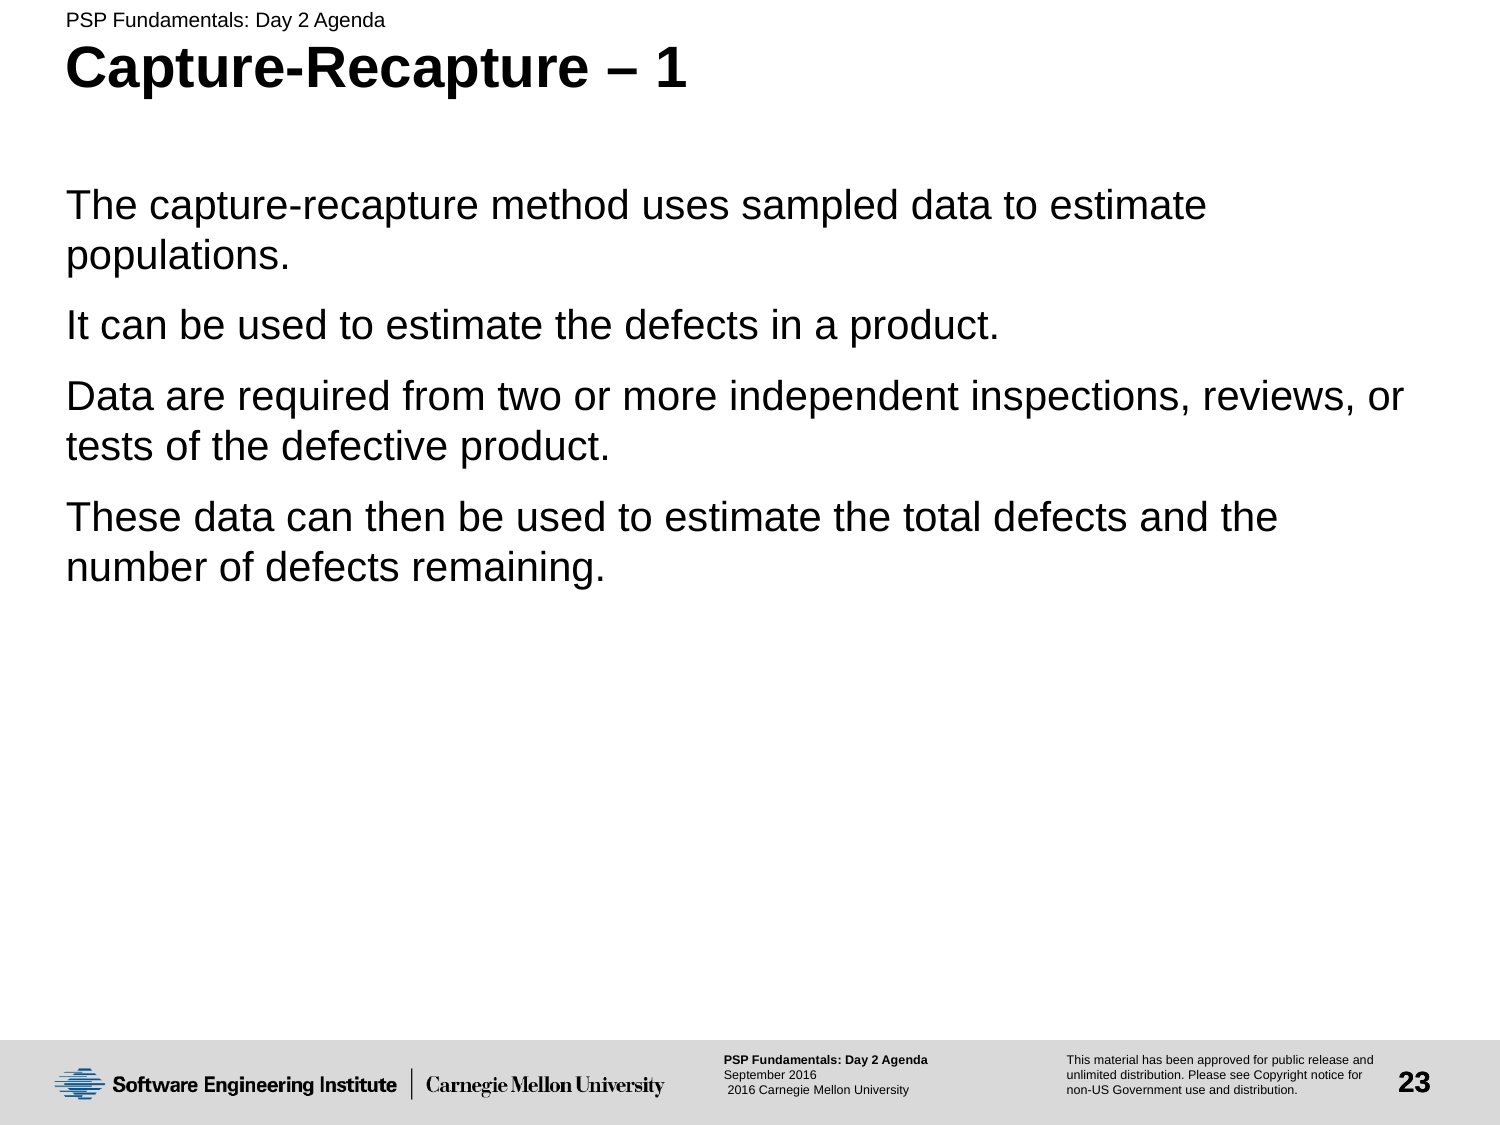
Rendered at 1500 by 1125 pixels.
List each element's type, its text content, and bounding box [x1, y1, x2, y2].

list The capture-recapture method uses sampled data to estimate populations. It can be used to estimate the defects in a product. Data are required from two or more independent inspections, reviews, or tests of the defective product. These data can then be used to estimate the total defects and the number of defects remaining. [65, 177, 1431, 1000]
title Capture-Recapture – 1 [65, 37, 1430, 148]
picture [46, 1061, 673, 1104]
